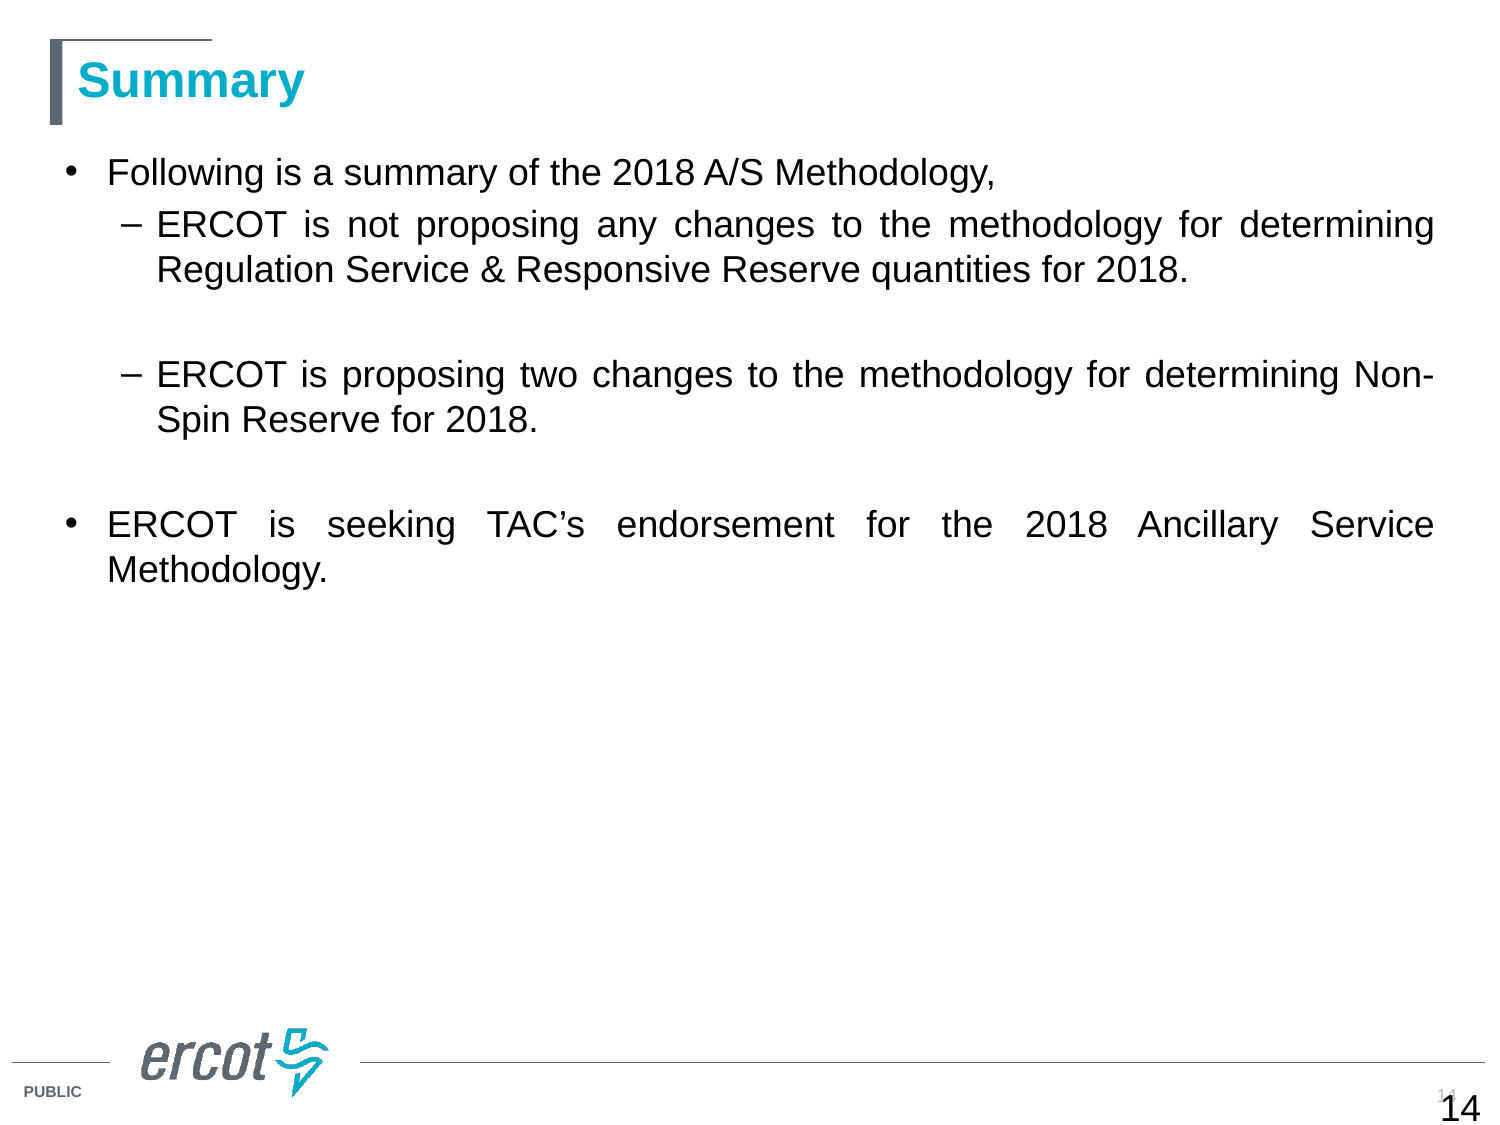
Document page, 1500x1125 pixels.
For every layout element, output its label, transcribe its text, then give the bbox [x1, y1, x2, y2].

list Following is a summary of the 2018 A/S Methodology, ERCOT is not proposing any changes to the methodology for determining Regulation Service & Responsive Reserve quantities for 2018. ERCOT is proposing two changes to the methodology for determining Non-Spin Reserve for 2018. ERCOT is seeking TAC’s endorsement for the 2018 Ancillary Service Methodology. [50, 140, 1450, 972]
title Summary [62, 39, 1450, 125]
slide_number 14 [1425, 1076, 1500, 1112]
picture [137, 1024, 332, 1100]
